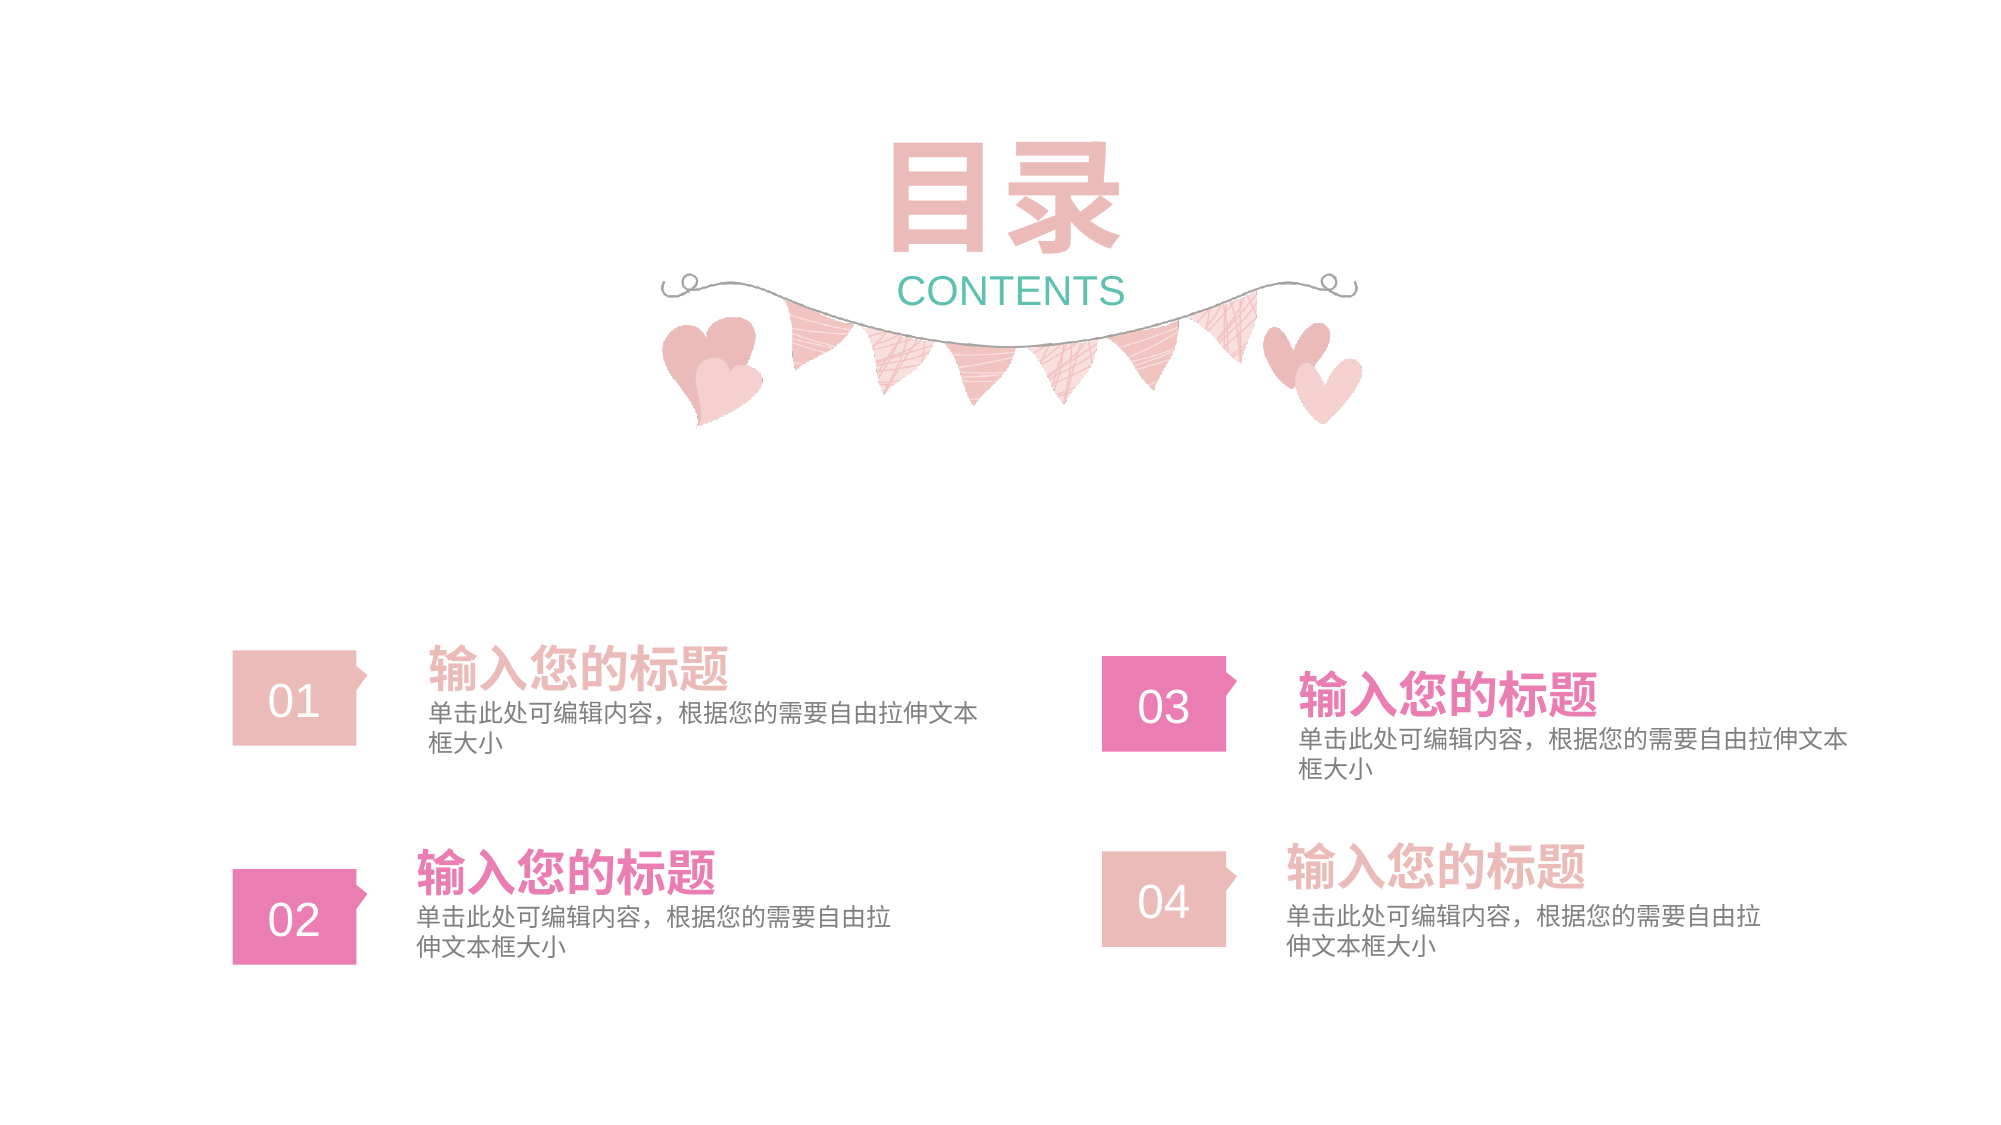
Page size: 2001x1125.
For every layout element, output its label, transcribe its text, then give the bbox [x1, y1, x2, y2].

picture [661, 273, 1362, 428]
text_box 输入您的标题 单击此处可编辑内容，根据您的需要自由拉伸文本框大小 [1280, 654, 1881, 793]
text_box 02 [231, 868, 369, 966]
text_box 01 [231, 649, 369, 747]
text_box 03 [1101, 655, 1239, 753]
text_box 输入您的标题 单击此处可编辑内容，根据您的需要自由拉伸文本框大小 [1268, 826, 1805, 970]
text_box 输入您的标题 单击此处可编辑内容，根据您的需要自由拉伸文本框大小 [398, 832, 935, 971]
text_box 04 [1101, 850, 1239, 948]
text_box 目录 CONTENTS [773, 124, 1249, 249]
text_box 输入您的标题 单击此处可编辑内容，根据您的需要自由拉伸文本框大小 [411, 628, 1012, 767]
